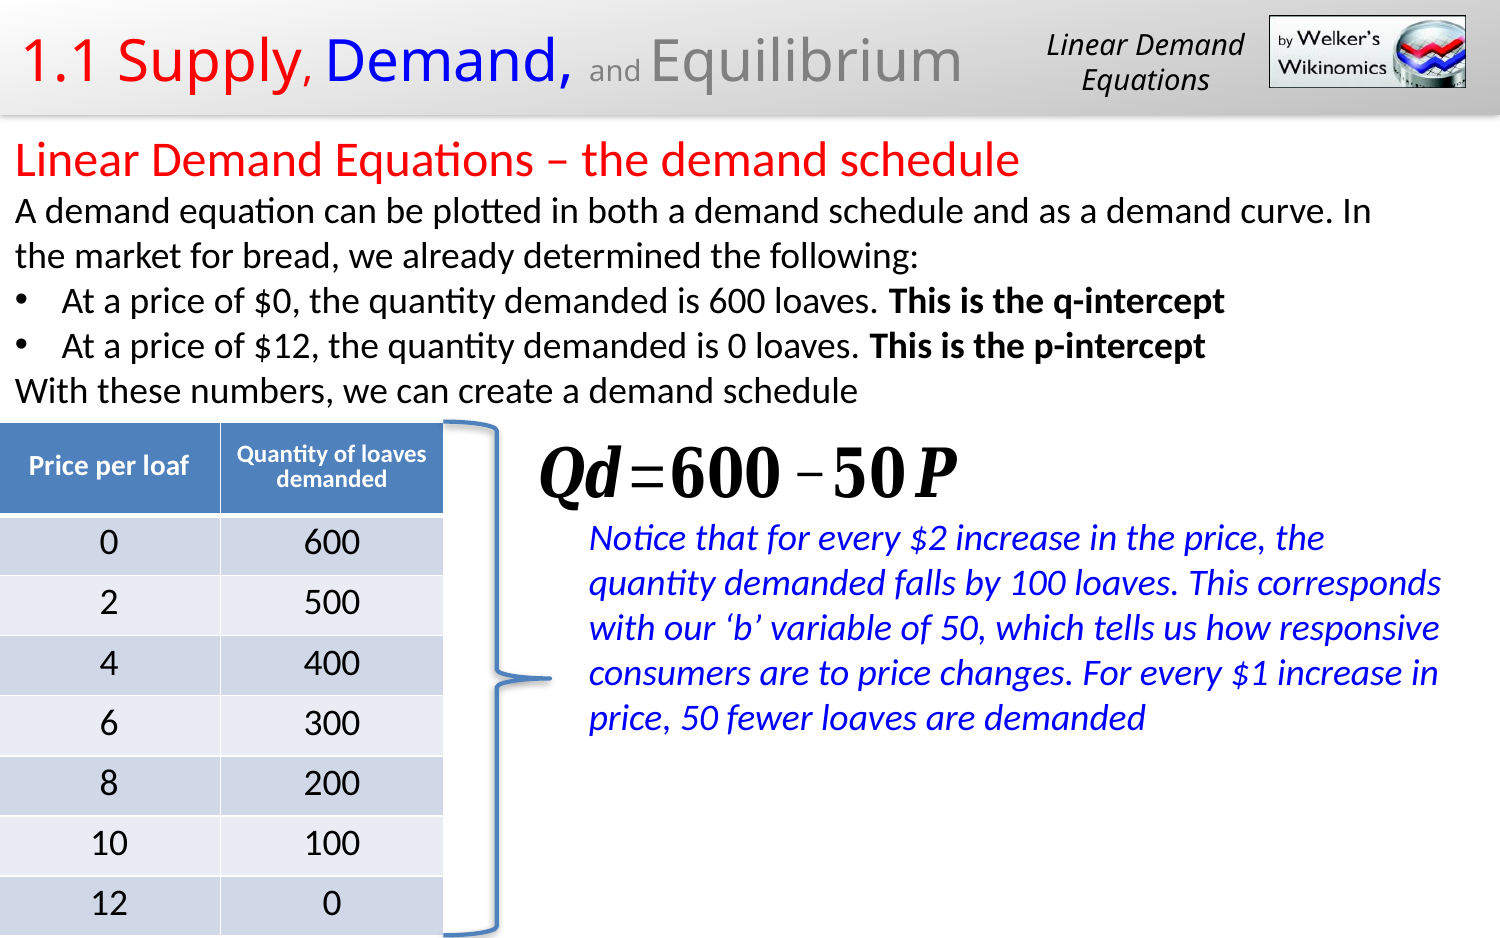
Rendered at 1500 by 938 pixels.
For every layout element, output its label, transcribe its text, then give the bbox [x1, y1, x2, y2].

table_cell 400 [221, 636, 437, 695]
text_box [0, 0, 1500, 115]
table_cell 8 [0, 757, 220, 815]
table_cell 0 [0, 518, 220, 575]
table_cell 2 [0, 576, 220, 635]
table_cell 0 [221, 877, 438, 935]
table_cell 200 [221, 757, 437, 815]
table_header Quantity of loaves demanded [221, 423, 439, 513]
table_cell 500 [221, 576, 437, 635]
text_box Linear Demand Equations – the demand schedule A demand equation can be plotted in both a demand schedule and as a demand curve. In the market for bread, we already determined the following: At a price of $0, the quantity demanded is 600 loaves. This is the q-intercept At a price of $12, the quantity demanded is 0 loaves. This is the p-intercept With these numbers, we can create a demand schedule [0, 123, 1445, 419]
text_box Notice that for every $2 increase in the price, the quantity demanded falls by 100 loaves. This corresponds with our ‘b’ variable of 50, which tells us how responsive consumers are to price changes. For every $1 increase in price, 50 fewer loaves are demanded [574, 505, 1466, 746]
text_box [443, 419, 553, 938]
table_cell 100 [221, 817, 437, 875]
table_cell 300 [221, 696, 437, 755]
table_cell 12 [0, 877, 220, 935]
table_cell 4 [0, 636, 220, 695]
table_header Price per loaf [0, 423, 220, 513]
table_cell 6 [0, 696, 220, 755]
table_cell 600 [221, 518, 437, 575]
table_cell 10 [0, 817, 220, 875]
